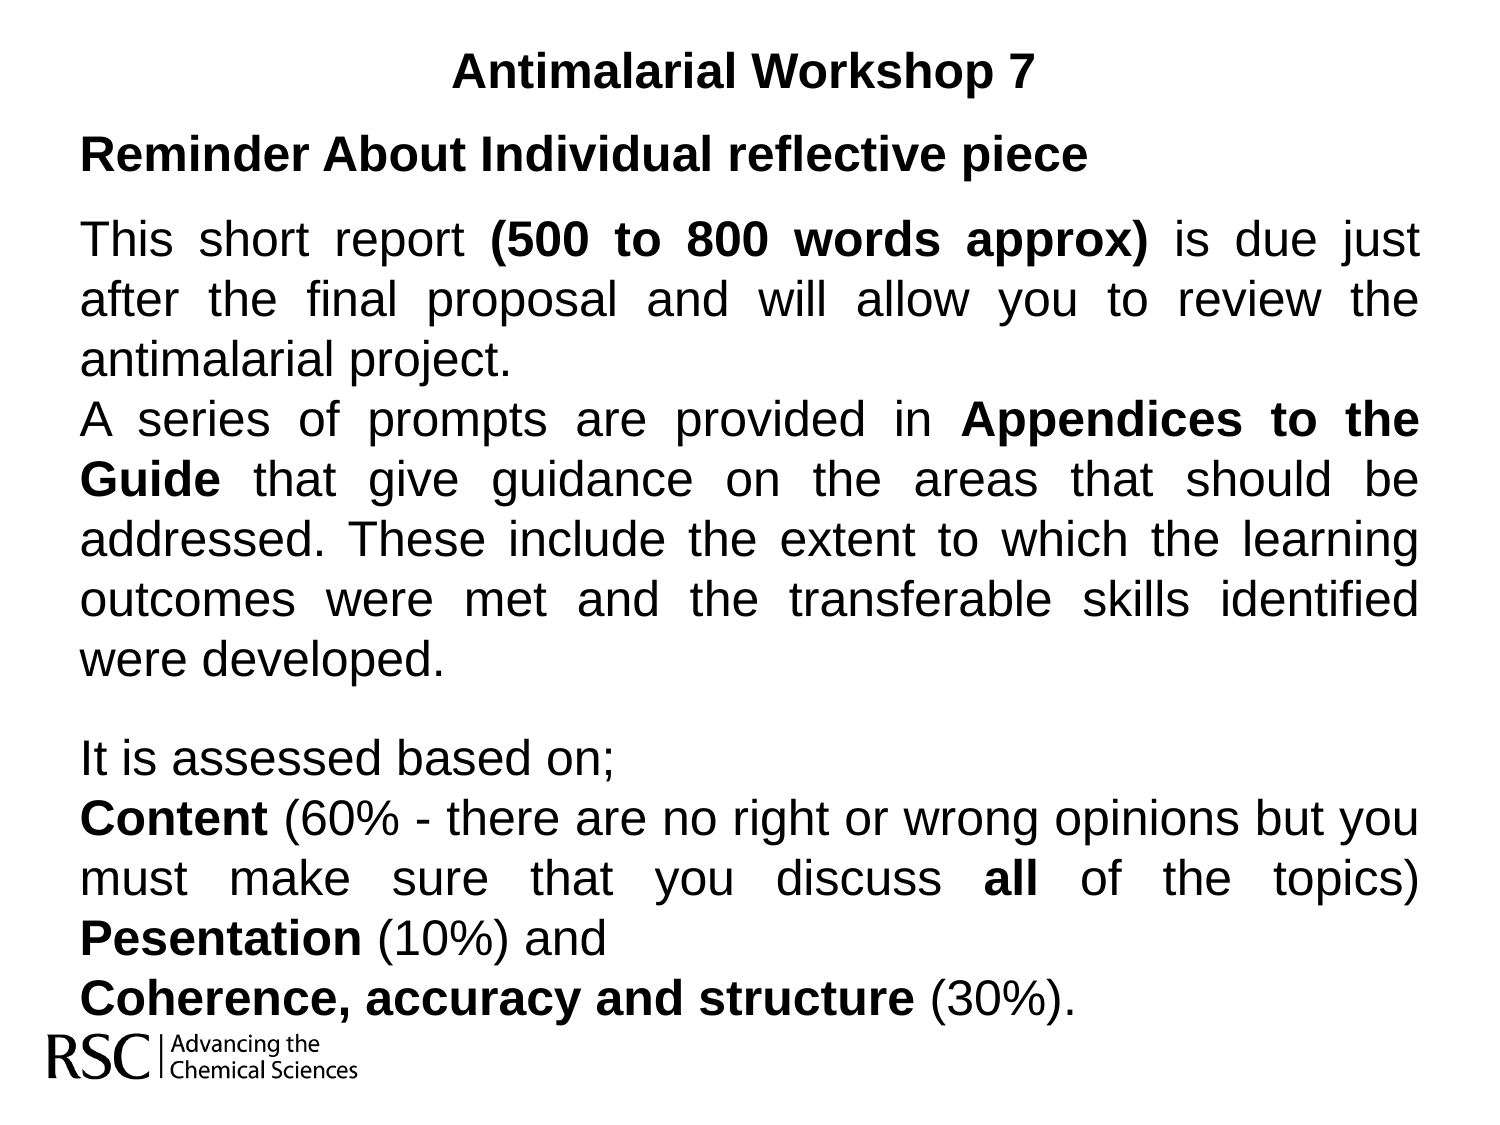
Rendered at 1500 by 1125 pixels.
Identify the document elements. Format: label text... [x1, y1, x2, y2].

text_box Reminder About Individual reflective piece This short report (500 to 800 words approx) is due just after the final proposal and will allow you to review the antimalarial project. A series of prompts are provided in Appendices to the Guide that give guidance on the areas that should be addressed. These include the extent to which the learning outcomes were met and the transferable skills identified were developed. It is assessed based on; Content (60% - there are no right or wrong opinions but you must make sure that you discuss all of the topics) Pesentation (10%) and Coherence, accuracy and structure (30%). [64, 113, 1436, 1034]
text_box Antimalarial Workshop 7 [242, 30, 1247, 106]
